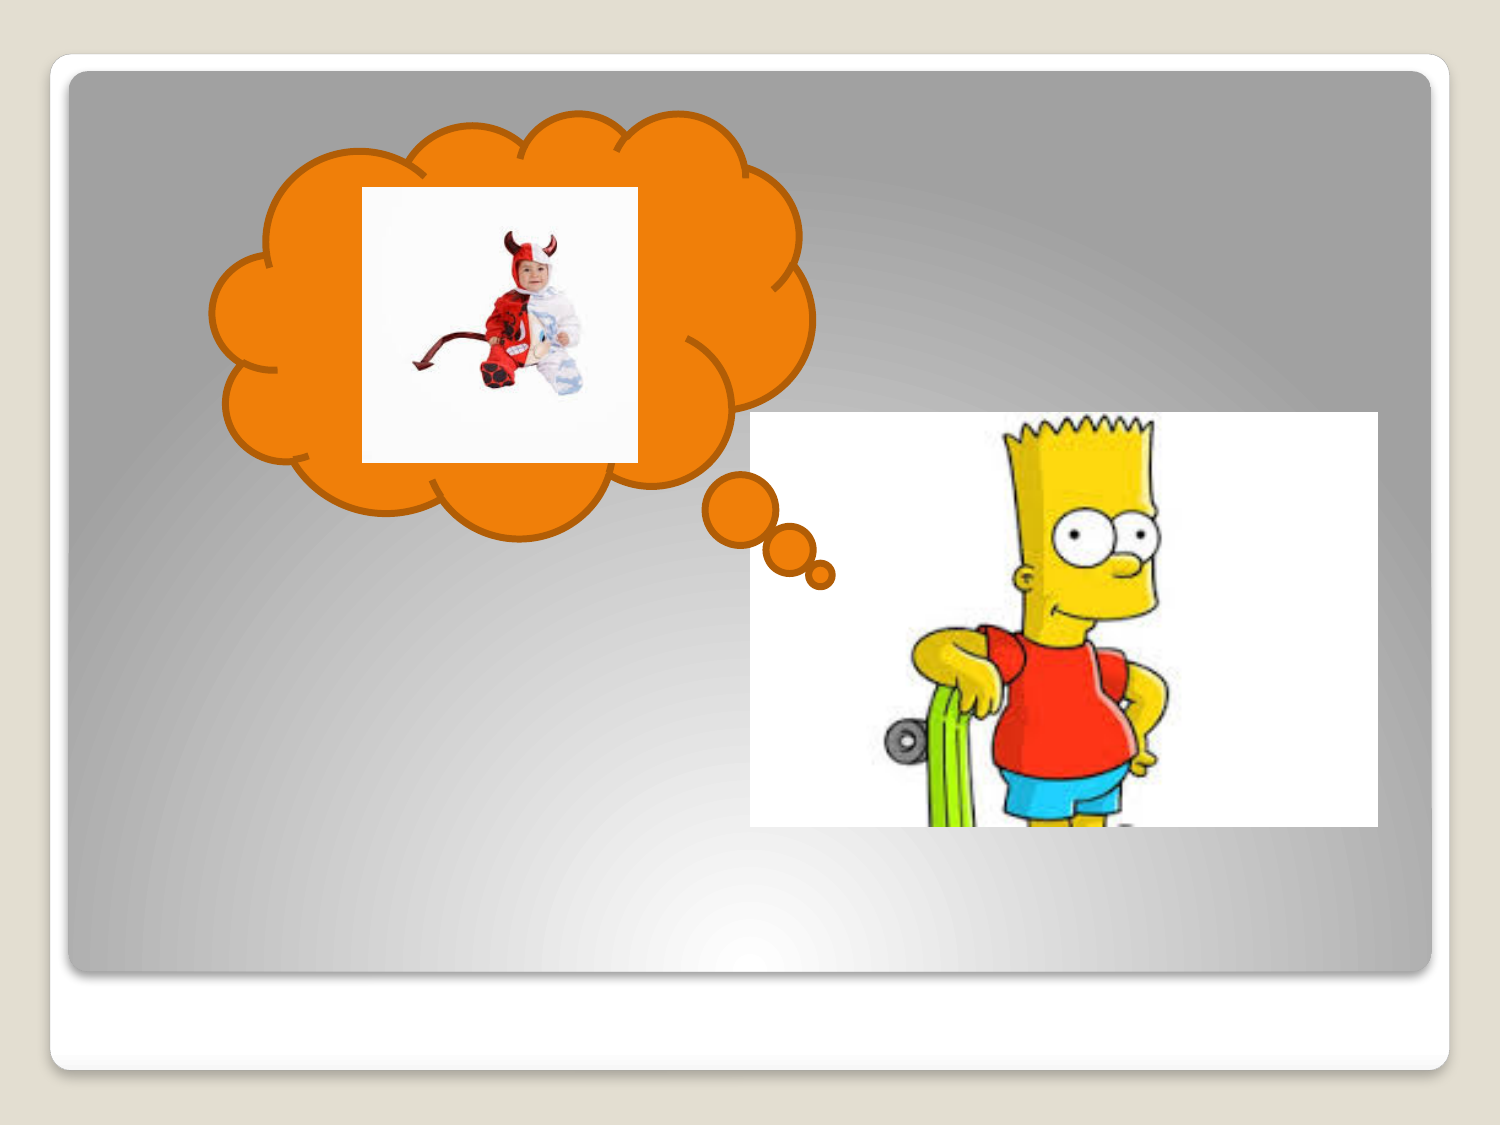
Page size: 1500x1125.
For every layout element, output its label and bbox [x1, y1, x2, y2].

text_box [208, 110, 817, 543]
list [749, 412, 1378, 827]
text_box [701, 471, 742, 549]
picture [362, 187, 638, 463]
